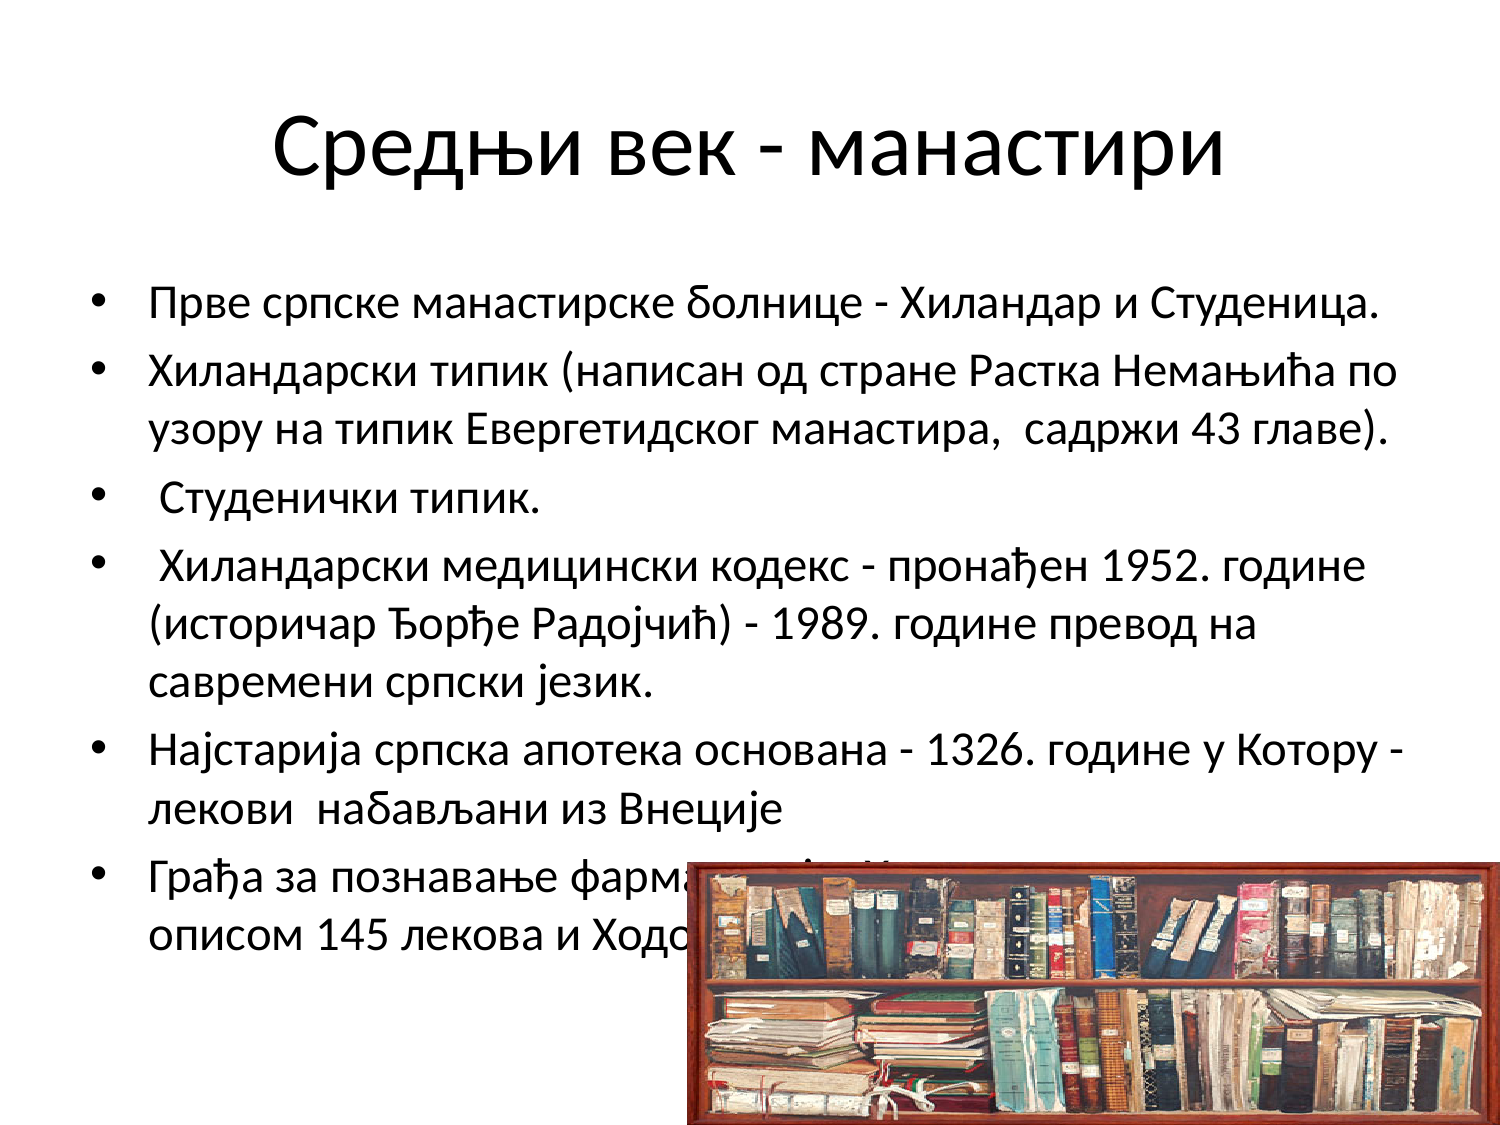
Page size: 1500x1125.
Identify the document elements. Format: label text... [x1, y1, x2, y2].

list Прве српске манастирске болнице - Хиландар и Студеница. Хиландарски типик (написан од стране Растка Немањића по узору на типик Евергетидског манастира, садржи 43 главе). Студенички типик. Хиландарски медицински кодекс - пронађен 1952. године (историчар Ђорђе Радојчић) - 1989. године превод на савремени српски језик. Најстарија српска апотека основана - 1326. године у Котору - лекови набављани из Внеције Грађа за познавање фармакопеје -Хиландарски кодекс са описом 145 лекова и Ходошки зборник из 1390. године. [75, 262, 1425, 1005]
title Средњи век - манастири [75, 45, 1425, 233]
picture [687, 862, 1500, 1125]
